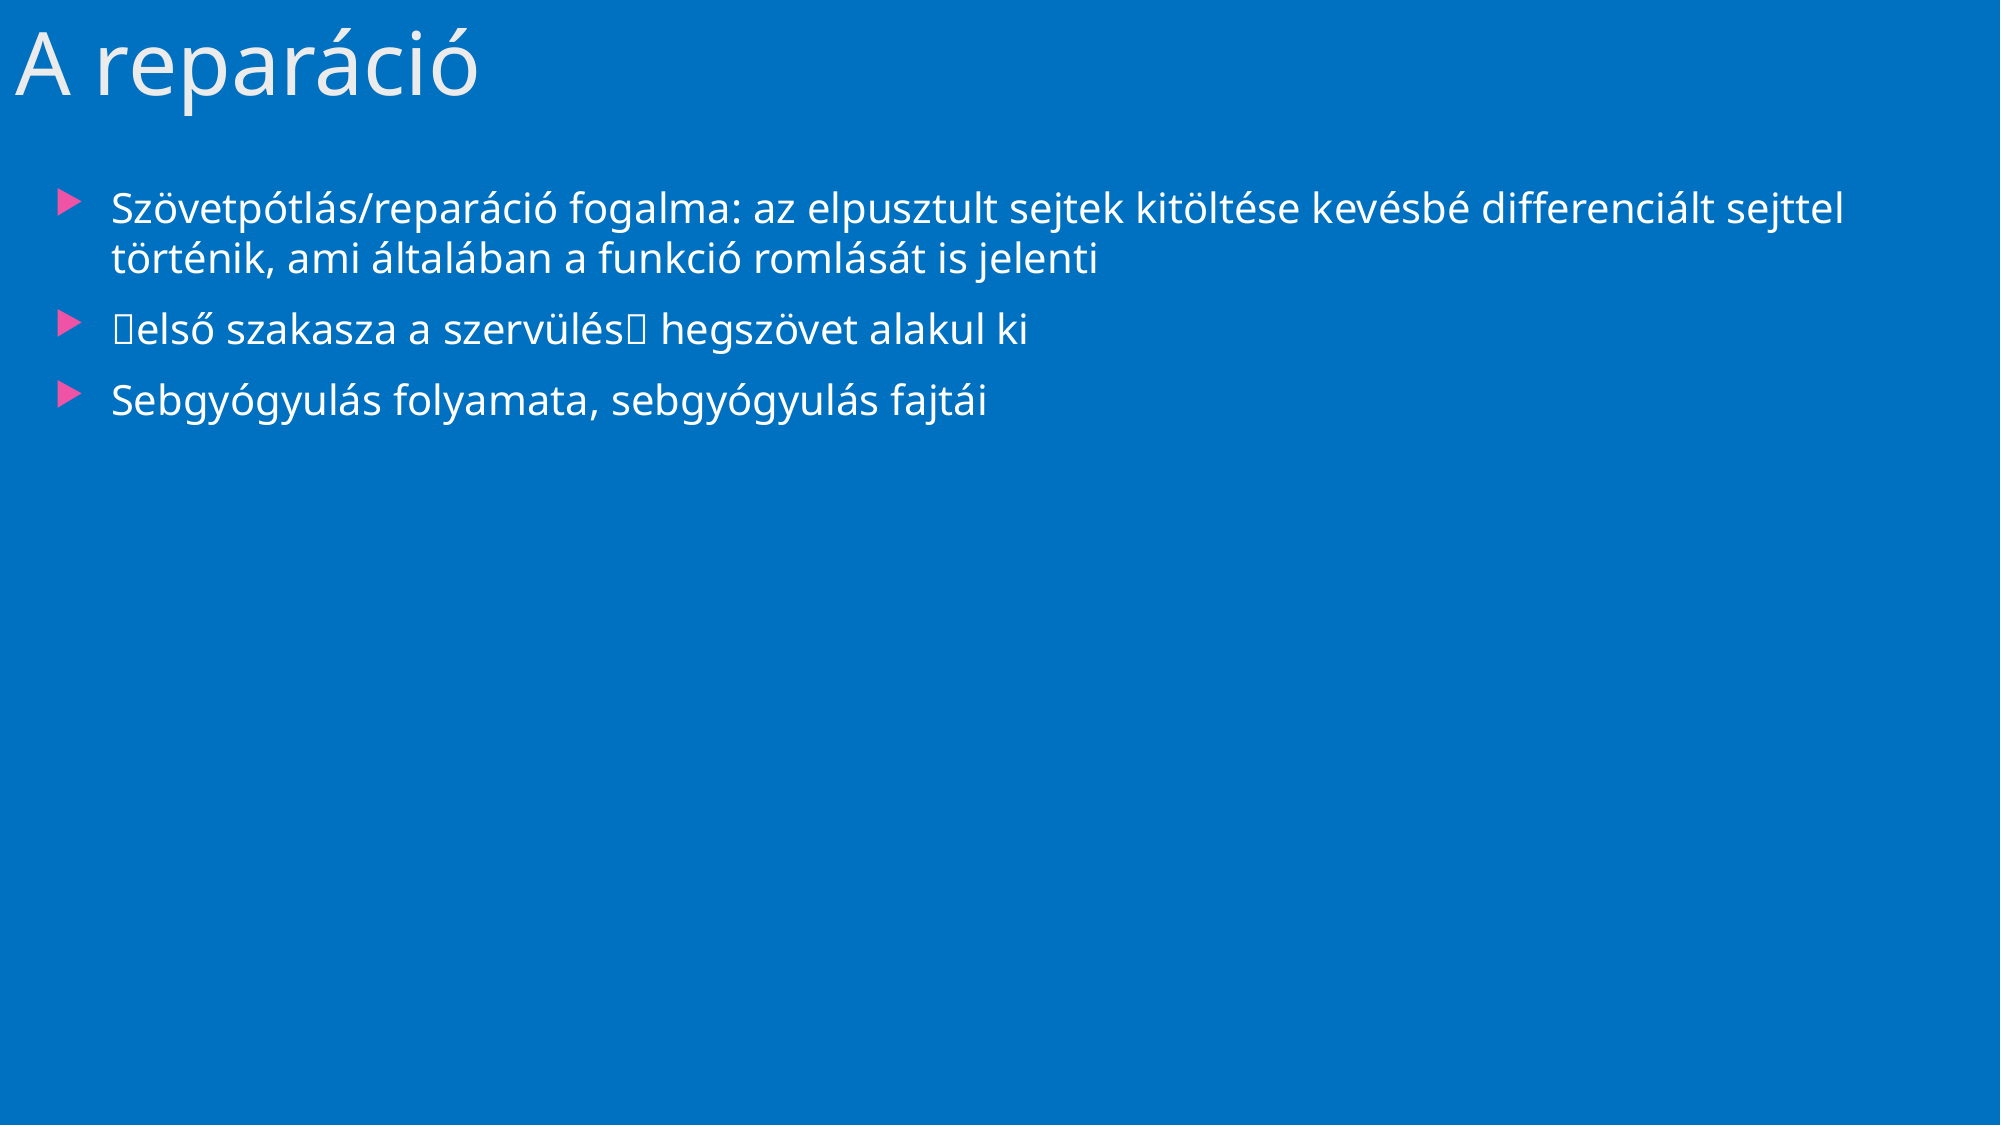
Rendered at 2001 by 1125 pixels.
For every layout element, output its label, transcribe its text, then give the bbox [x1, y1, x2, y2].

list Szövetpótlás/reparáció fogalma: az elpusztult sejtek kitöltése kevésbé differenciált sejttel történik, ami általában a funkció romlását is jelenti első szakasza a szervülés hegszövet alakul ki Sebgyógyulás folyamata, sebgyógyulás fajtái [39, 174, 1964, 1086]
title A reparáció [0, 0, 1543, 230]
